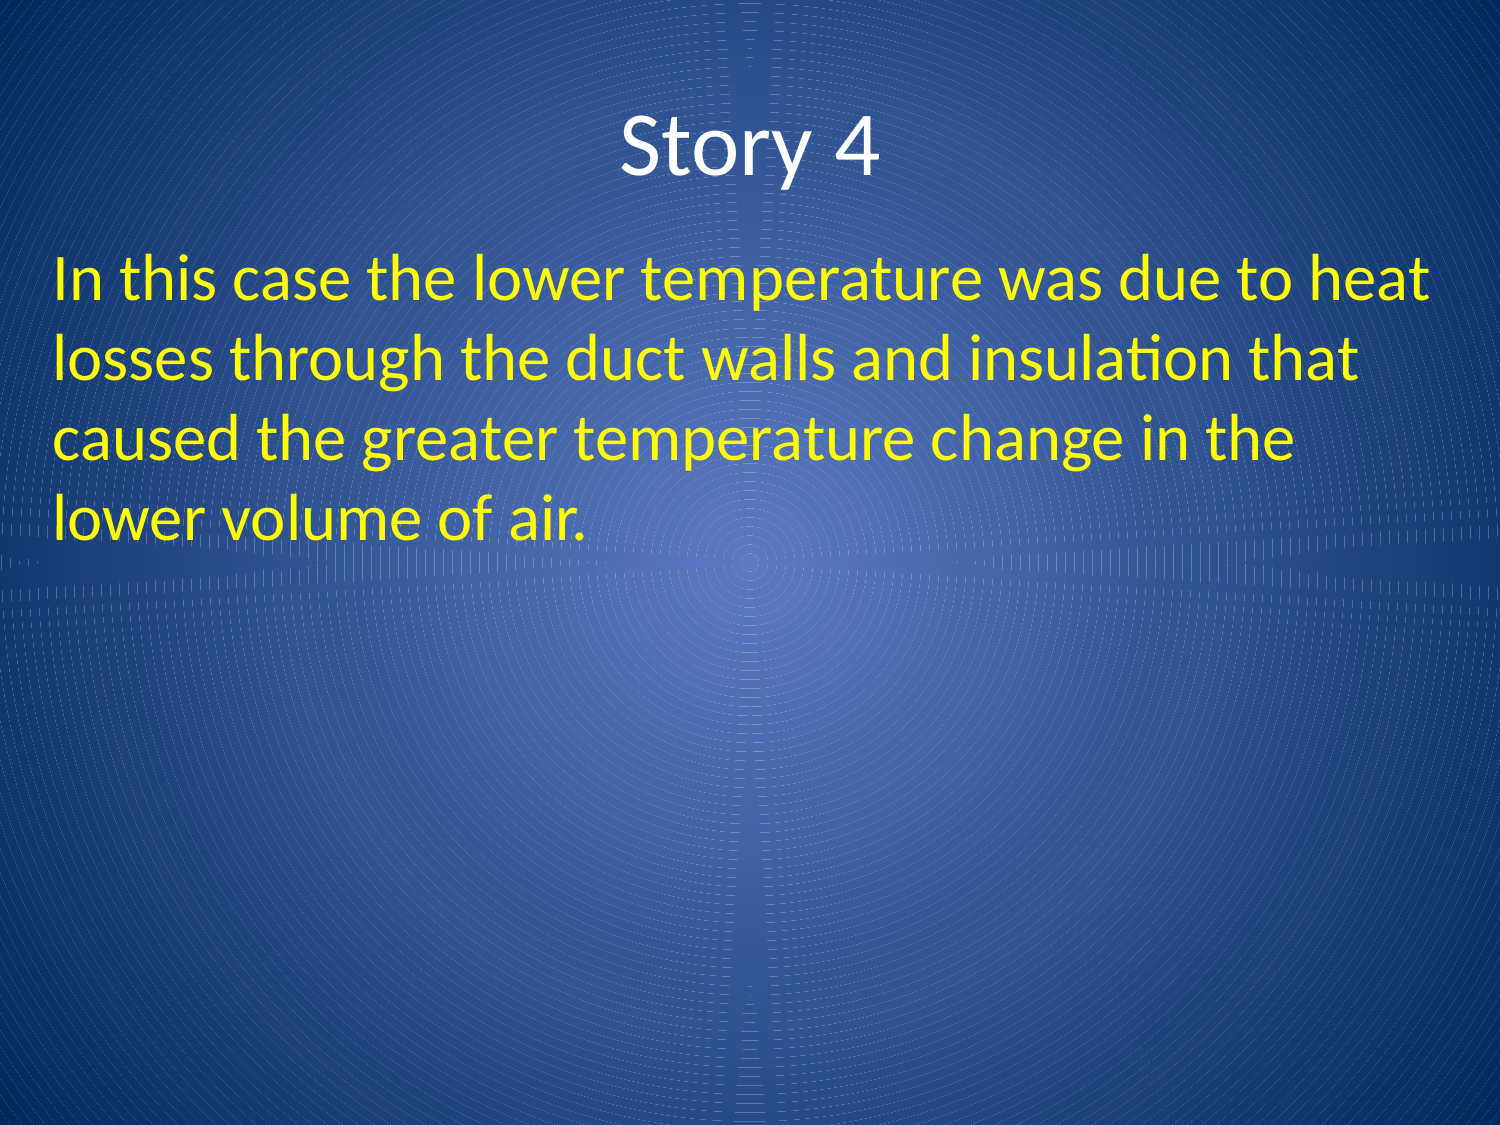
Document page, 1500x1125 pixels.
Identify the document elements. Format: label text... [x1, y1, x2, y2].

title Story 4 [75, 45, 1425, 226]
list In this case the lower temperature was due to heat losses through the duct walls and insulation that caused the greater temperature change in the lower volume of air. [37, 226, 1463, 969]
